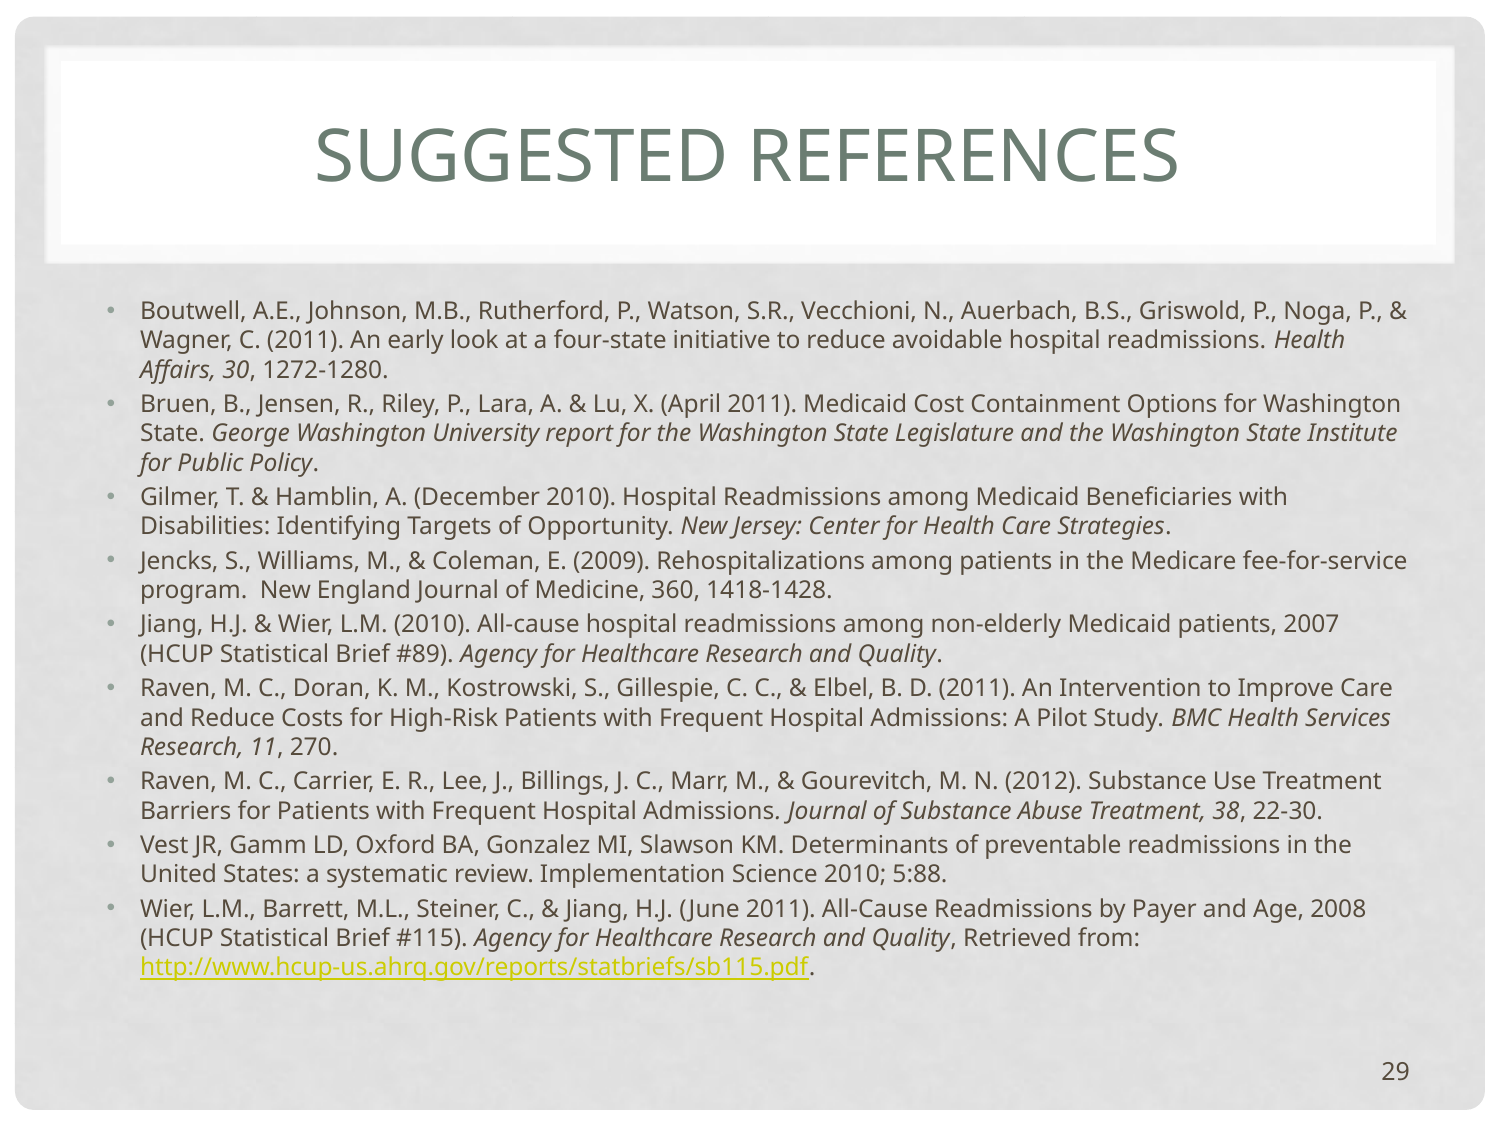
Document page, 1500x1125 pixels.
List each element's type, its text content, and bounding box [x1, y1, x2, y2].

slide_number 29 [1074, 1042, 1425, 1103]
list Boutwell, A.E., Johnson, M.B., Rutherford, P., Watson, S.R., Vecchioni, N., Auerbach, B.S., Griswold, P., Noga, P., & Wagner, C. (2011). An early look at a four-state initiative to reduce avoidable hospital readmissions. Health Affairs, 30, 1272-1280. Bruen, B., Jensen, R., Riley, P., Lara, A. & Lu, X. (April 2011). Medicaid Cost Containment Options for Washington State. George Washington University report for the Washington State Legislature and the Washington State Institute for Public Policy. Gilmer, T. & Hamblin, A. (December 2010). Hospital Readmissions among Medicaid Beneficiaries with Disabilities: Identifying Targets of Opportunity. New Jersey: Center for Health Care Strategies. Jencks, S., Williams, M., & Coleman, E. (2009). Rehospitalizations among patients in the Medicare fee-for-service program. New England Journal of Medicine, 360, 1418-1428. Jiang, H.J. & Wier, L.M. (2010). All-cause hospital readmissions among non-elderly Medicaid patients, 2007 (HCUP Statistical Brief #89). Agency for Healthcare Research and Quality. Raven, M. C., Doran, K. M., Kostrowski, S., Gillespie, C. C., & Elbel, B. D. (2011). An Intervention to Improve Care and Reduce Costs for High-Risk Patients with Frequent Hospital Admissions: A Pilot Study. BMC Health Services Research, 11, 270. Raven, M. C., Carrier, E. R., Lee, J., Billings, J. C., Marr, M., & Gourevitch, M. N. (2012). Substance Use Treatment Barriers for Patients with Frequent Hospital Admissions. Journal of Substance Abuse Treatment, 38, 22-30. Vest JR, Gamm LD, Oxford BA, Gonzalez MI, Slawson KM. Determinants of preventable readmissions in the United States: a systematic review. Implementation Science 2010; 5:88. Wier, L.M., Barrett, M.L., Steiner, C., & Jiang, H.J. (June 2011). All-Cause Readmissions by Payer and Age, 2008 (HCUP Statistical Brief #115). Agency for Healthcare Research and Quality, Retrieved from: http://www.hcup-us.ahrq.gov/reports/statbriefs/sb115.pdf. [75, 287, 1425, 1005]
title Suggested references [69, 66, 1425, 238]
